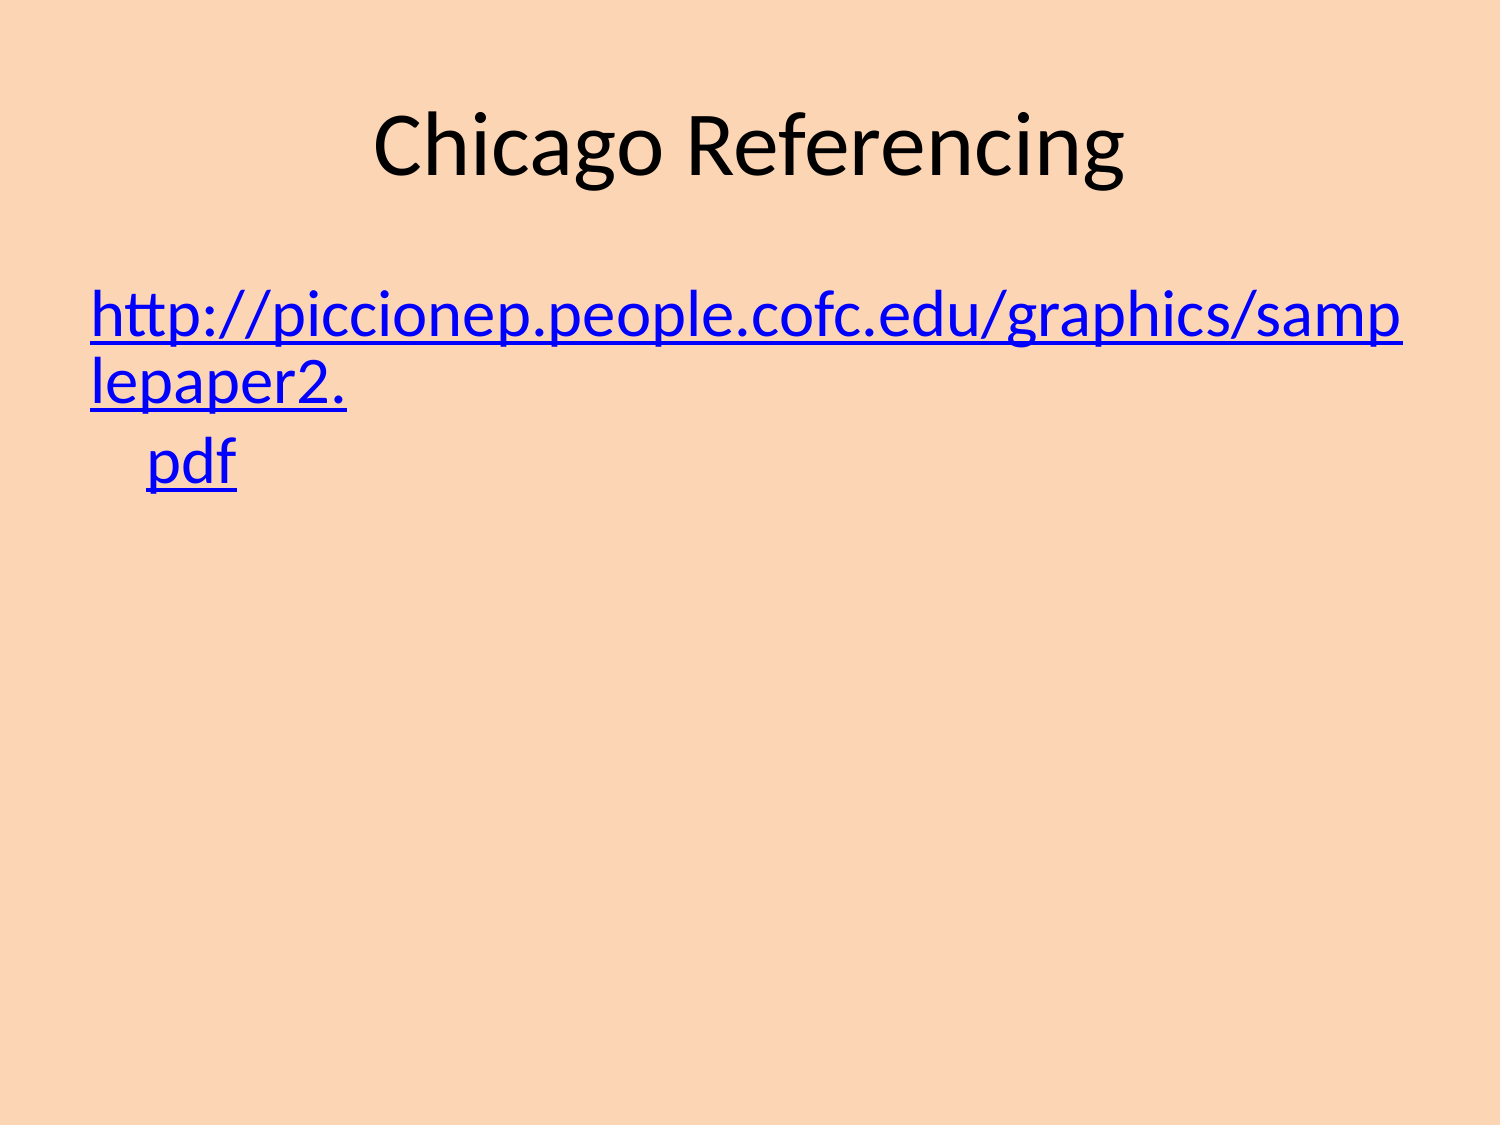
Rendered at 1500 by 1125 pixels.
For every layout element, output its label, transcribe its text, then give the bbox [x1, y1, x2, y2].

list http://piccionep.people.cofc.edu/graphics/samplepaper2.pdf [75, 262, 1425, 1005]
title Chicago Referencing [75, 45, 1425, 233]
